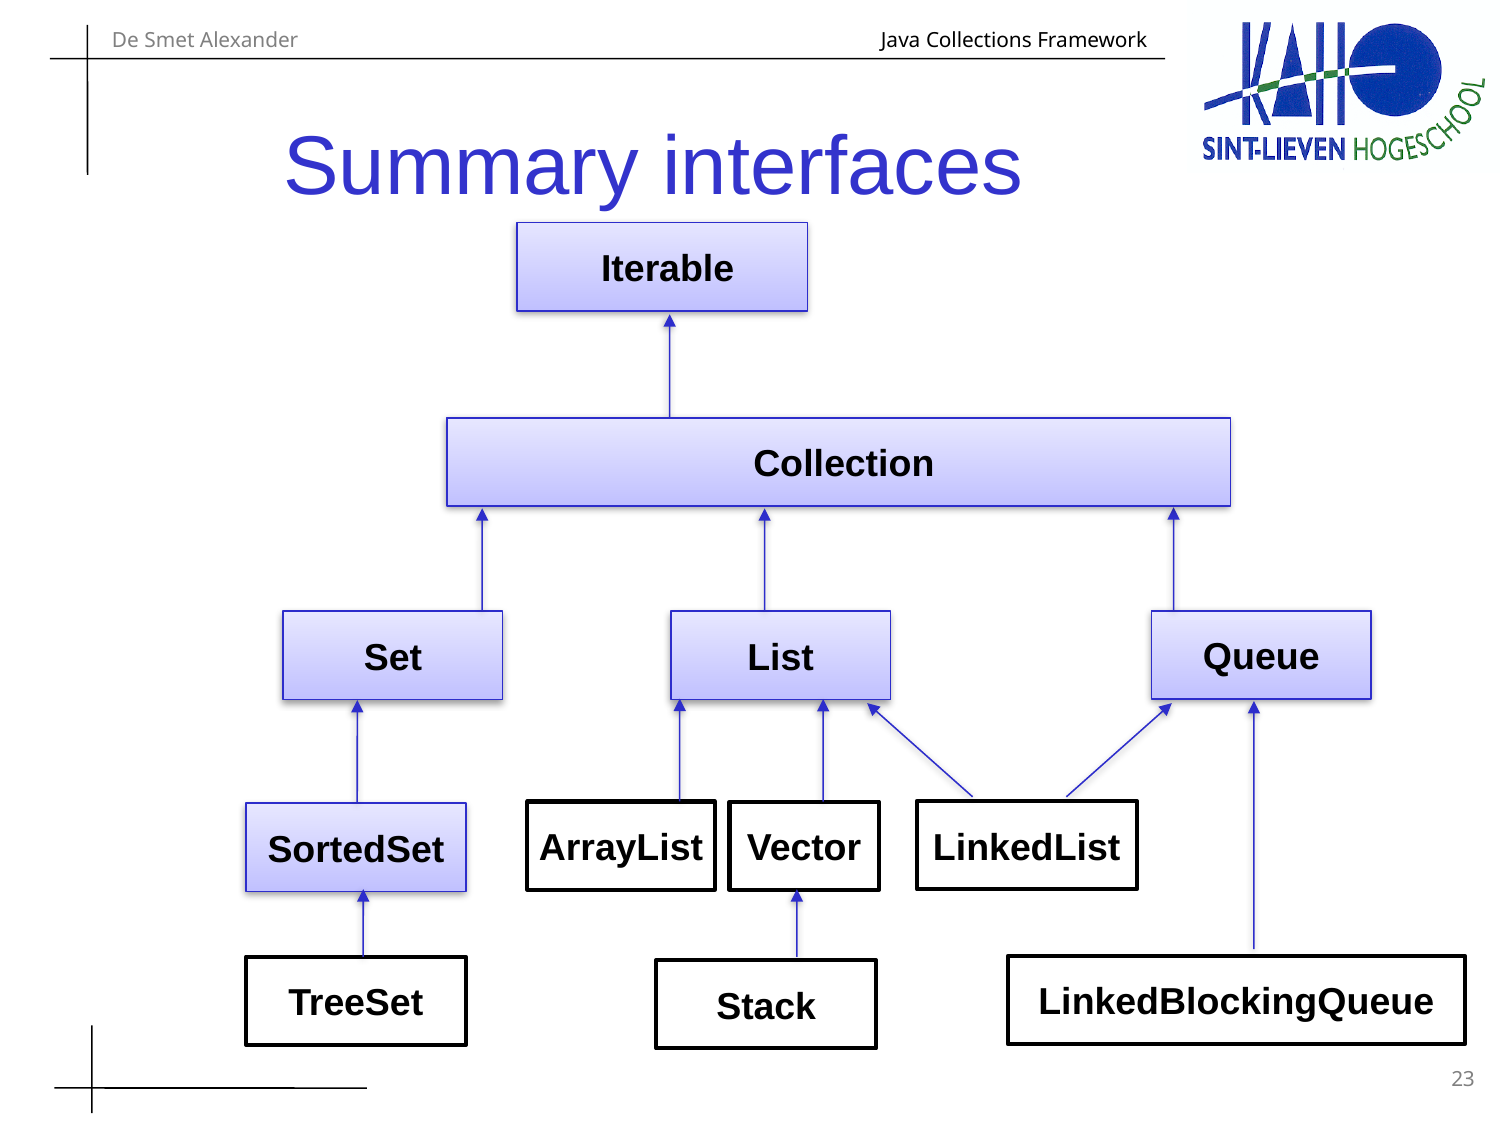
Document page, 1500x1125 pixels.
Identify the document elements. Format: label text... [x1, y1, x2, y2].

text_box List [670, 610, 891, 700]
text_box [357, 889, 370, 957]
text_box [816, 698, 830, 802]
text_box [1247, 700, 1261, 950]
text_box [867, 703, 974, 798]
text_box TreeSet [244, 955, 468, 1047]
text_box LinkedList [915, 799, 1139, 891]
text_box [351, 699, 364, 803]
text_box [790, 889, 804, 957]
text_box ArrayList [525, 799, 717, 892]
text_box [673, 698, 686, 802]
text_box Iterable [516, 222, 808, 312]
text_box [663, 314, 676, 415]
text_box Stack [654, 958, 878, 1050]
text_box [1065, 703, 1172, 798]
title Summary interfaces [112, 99, 1196, 223]
text_box Queue [1151, 610, 1372, 700]
text_box [475, 508, 489, 612]
text_box Vector [727, 800, 881, 892]
text_box [758, 508, 771, 612]
text_box SortedSet [245, 802, 467, 892]
text_box LinkedBlockingQueue [1006, 954, 1467, 1046]
text_box Collection [446, 417, 1231, 507]
picture [1187, 0, 1500, 173]
text_box Set [282, 610, 503, 700]
text_box [1167, 514, 1180, 611]
